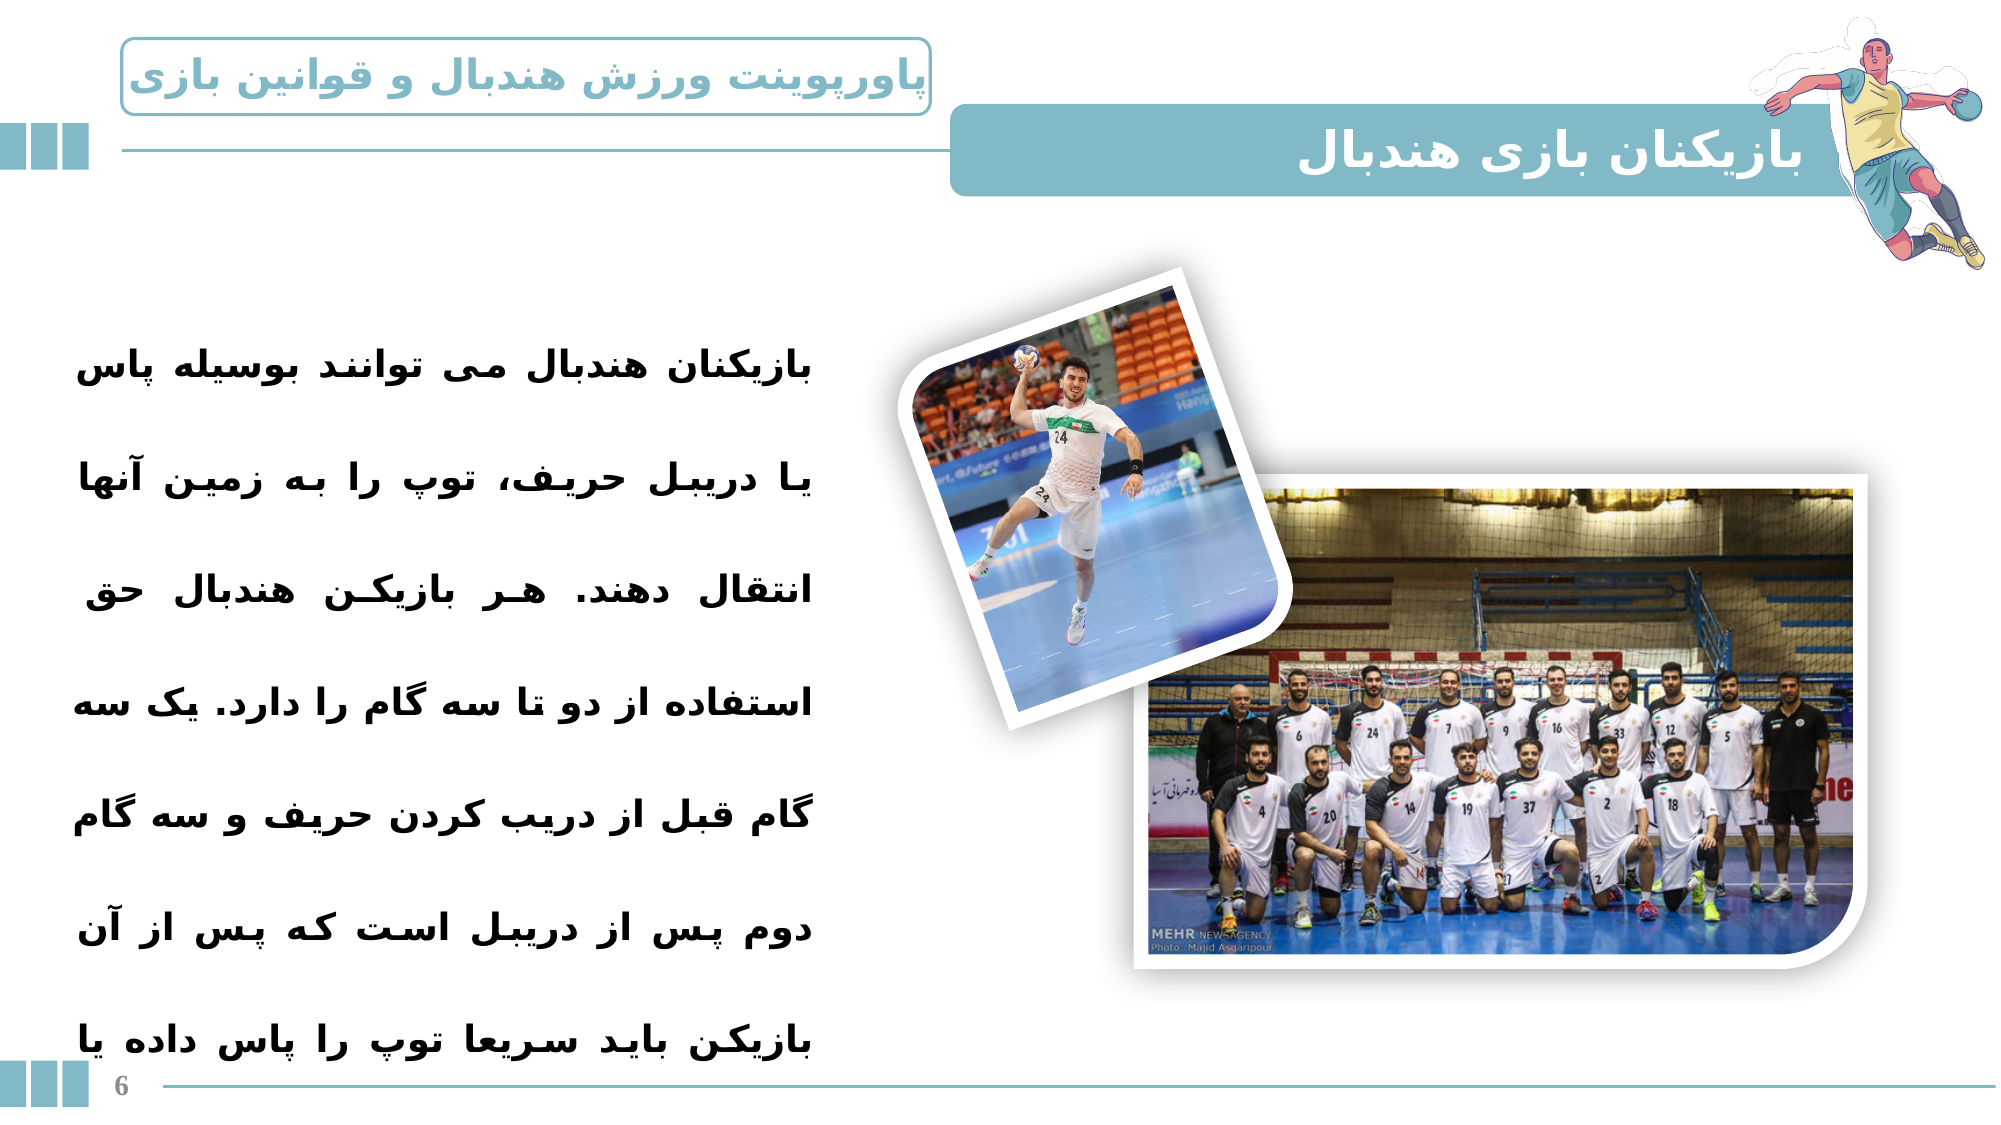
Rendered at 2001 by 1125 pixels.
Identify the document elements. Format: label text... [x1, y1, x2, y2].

picture [914, 294, 1861, 962]
text_box پاورپوینت ورزش هندبال و قوانین بازی [113, 36, 943, 105]
slide_number 6 [88, 1053, 156, 1114]
text_box بازیکنان بازی هندبال [1282, 105, 1820, 185]
text_box بازیکنان هندبال می توانند بوسیله پاس یا دریبل حریف، توپ را به زمین آنها انتقال دهند. هر بازیکن هندبال حق استفاده از دو تا سه گام را دارد. یک سه گام قبل از دریب کردن حریف و سه گام دوم پس از دریبل است که پس از آن بازیکن باید سریعا توپ را پاس داده یا اینکه به طرف دروازه حریف شوت کند. [56, 265, 828, 1125]
picture [1749, 17, 1985, 270]
